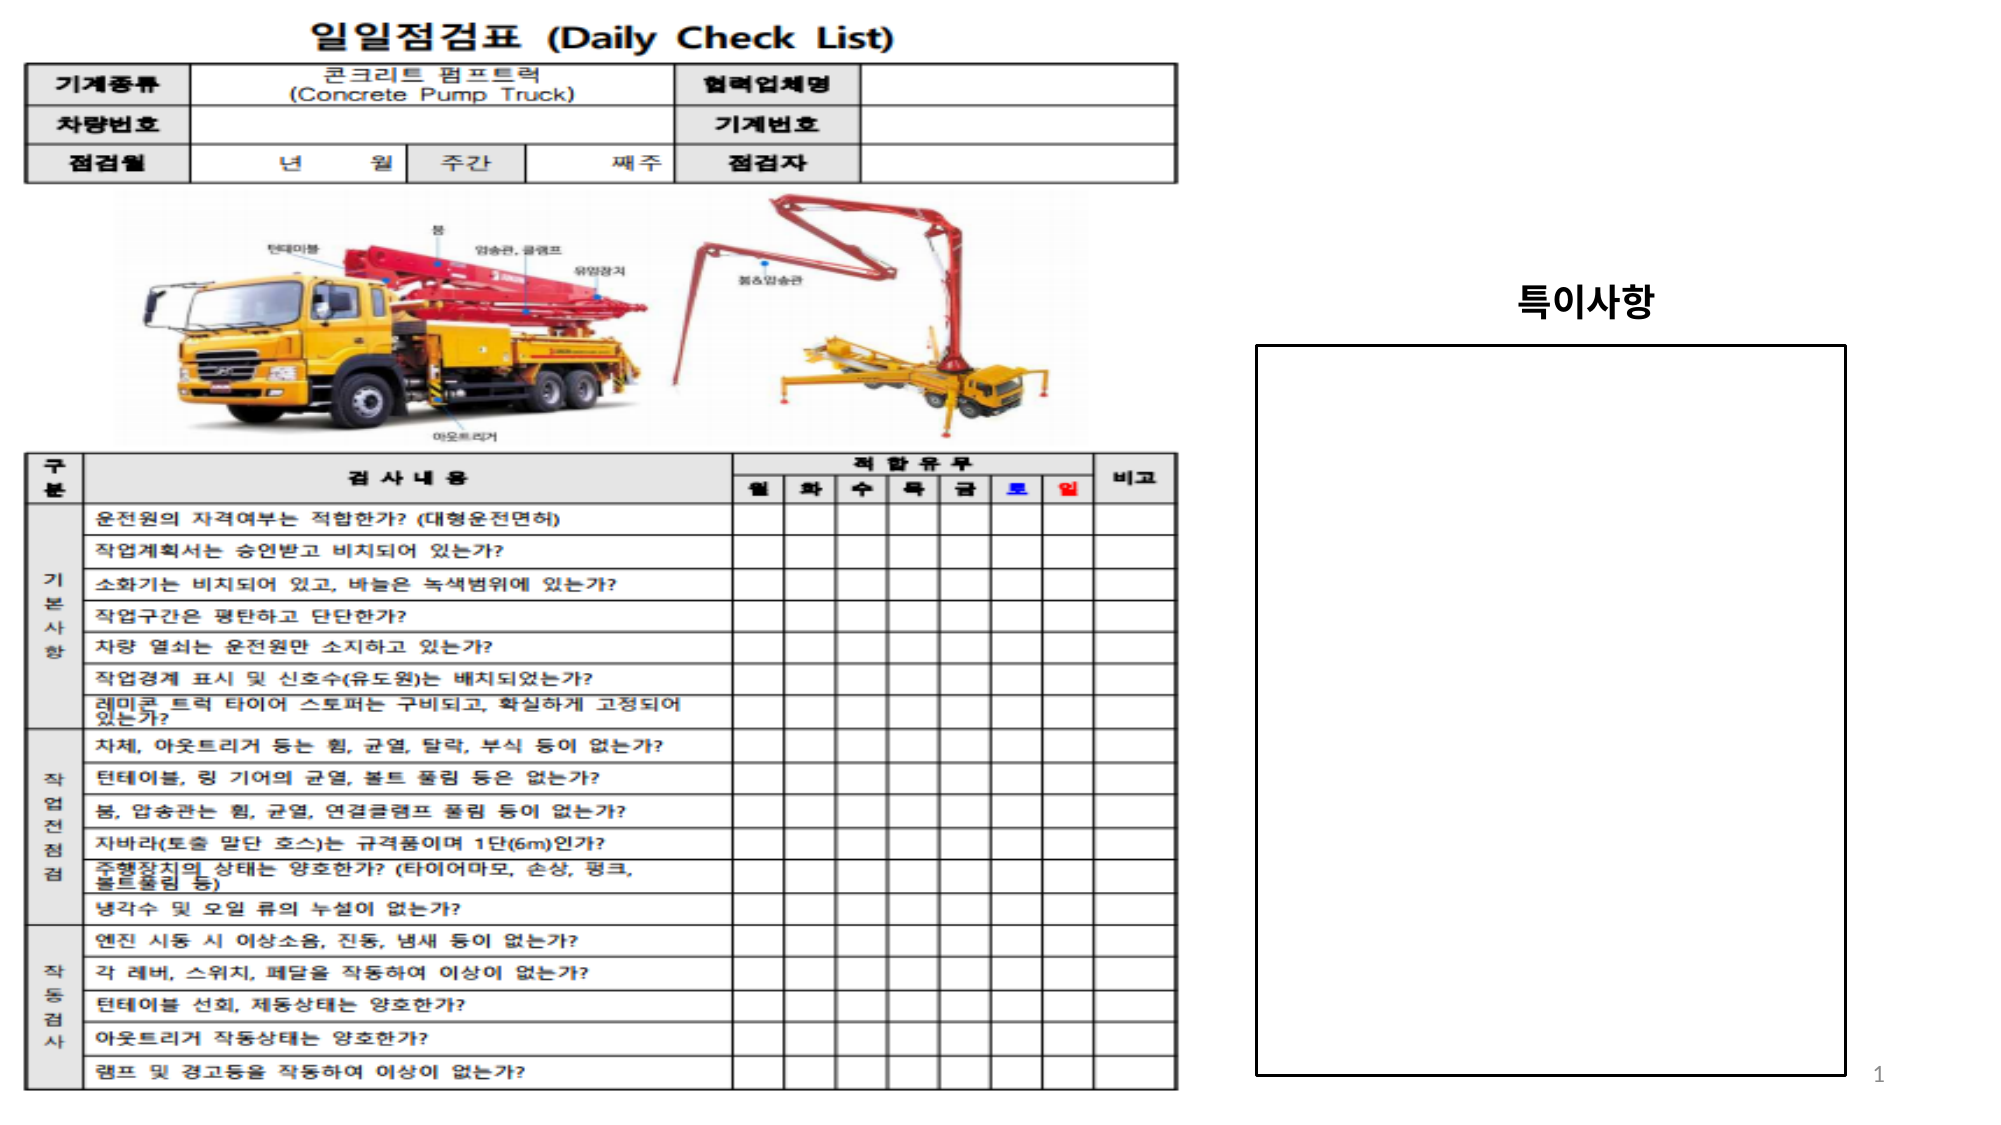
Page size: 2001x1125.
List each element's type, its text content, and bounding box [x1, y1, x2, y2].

text_box [1255, 344, 1847, 1077]
text_box 특이사항 [1217, 271, 1877, 332]
slide_number 1 [1433, 1042, 1900, 1103]
picture [0, 14, 1213, 1095]
